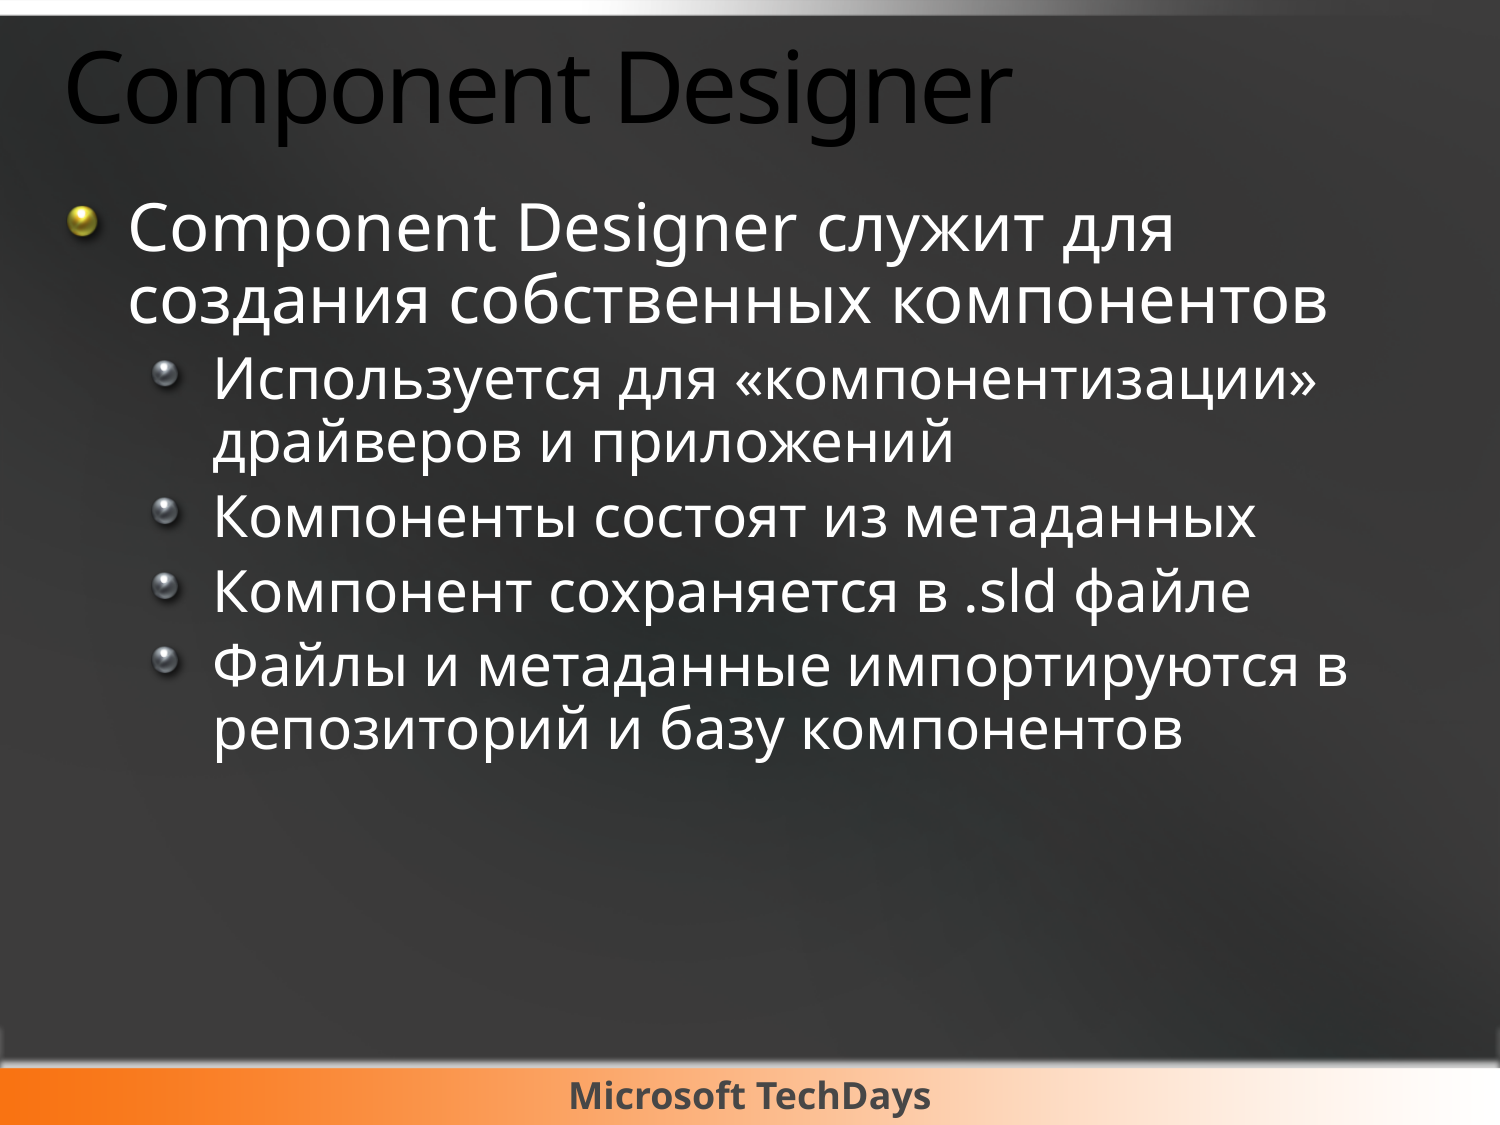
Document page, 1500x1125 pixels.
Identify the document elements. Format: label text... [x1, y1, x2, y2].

list Component Designer служит для создания собственных компонентов Используется для «компонентизации» драйверов и приложений Компоненты состоят из метаданных Компонент сохраняется в .sld файле Файлы и метаданные импортируются в репозиторий и базу компонентов [62, 194, 1438, 778]
picture [0, 0, 1500, 1125]
title Component Designer [62, 37, 1438, 194]
